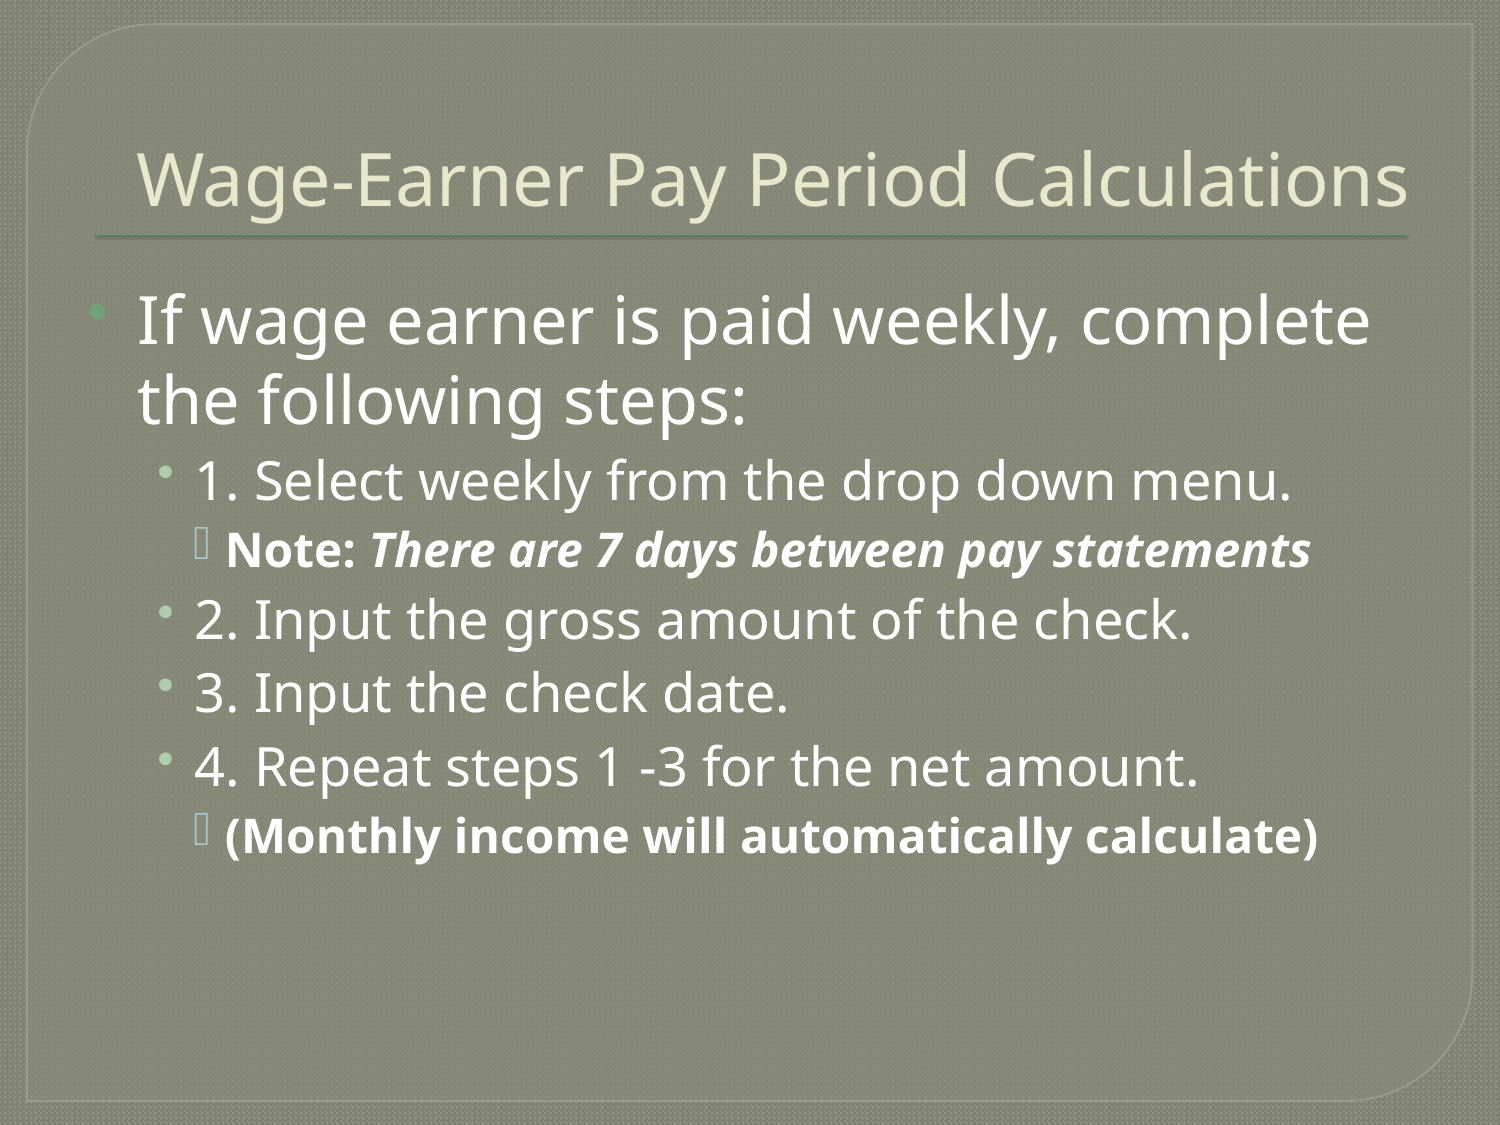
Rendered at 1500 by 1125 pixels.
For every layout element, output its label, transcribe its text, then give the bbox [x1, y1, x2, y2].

list If wage earner is paid weekly, complete the following steps: 1. Select weekly from the drop down menu. Note: There are 7 days between pay statements 2. Input the gross amount of the check. 3. Input the check date. 4. Repeat steps 1 -3 for the net amount. (Monthly income will automatically calculate) [75, 270, 1425, 1013]
title Wage-Earner Pay Period Calculations [75, 41, 1425, 230]
